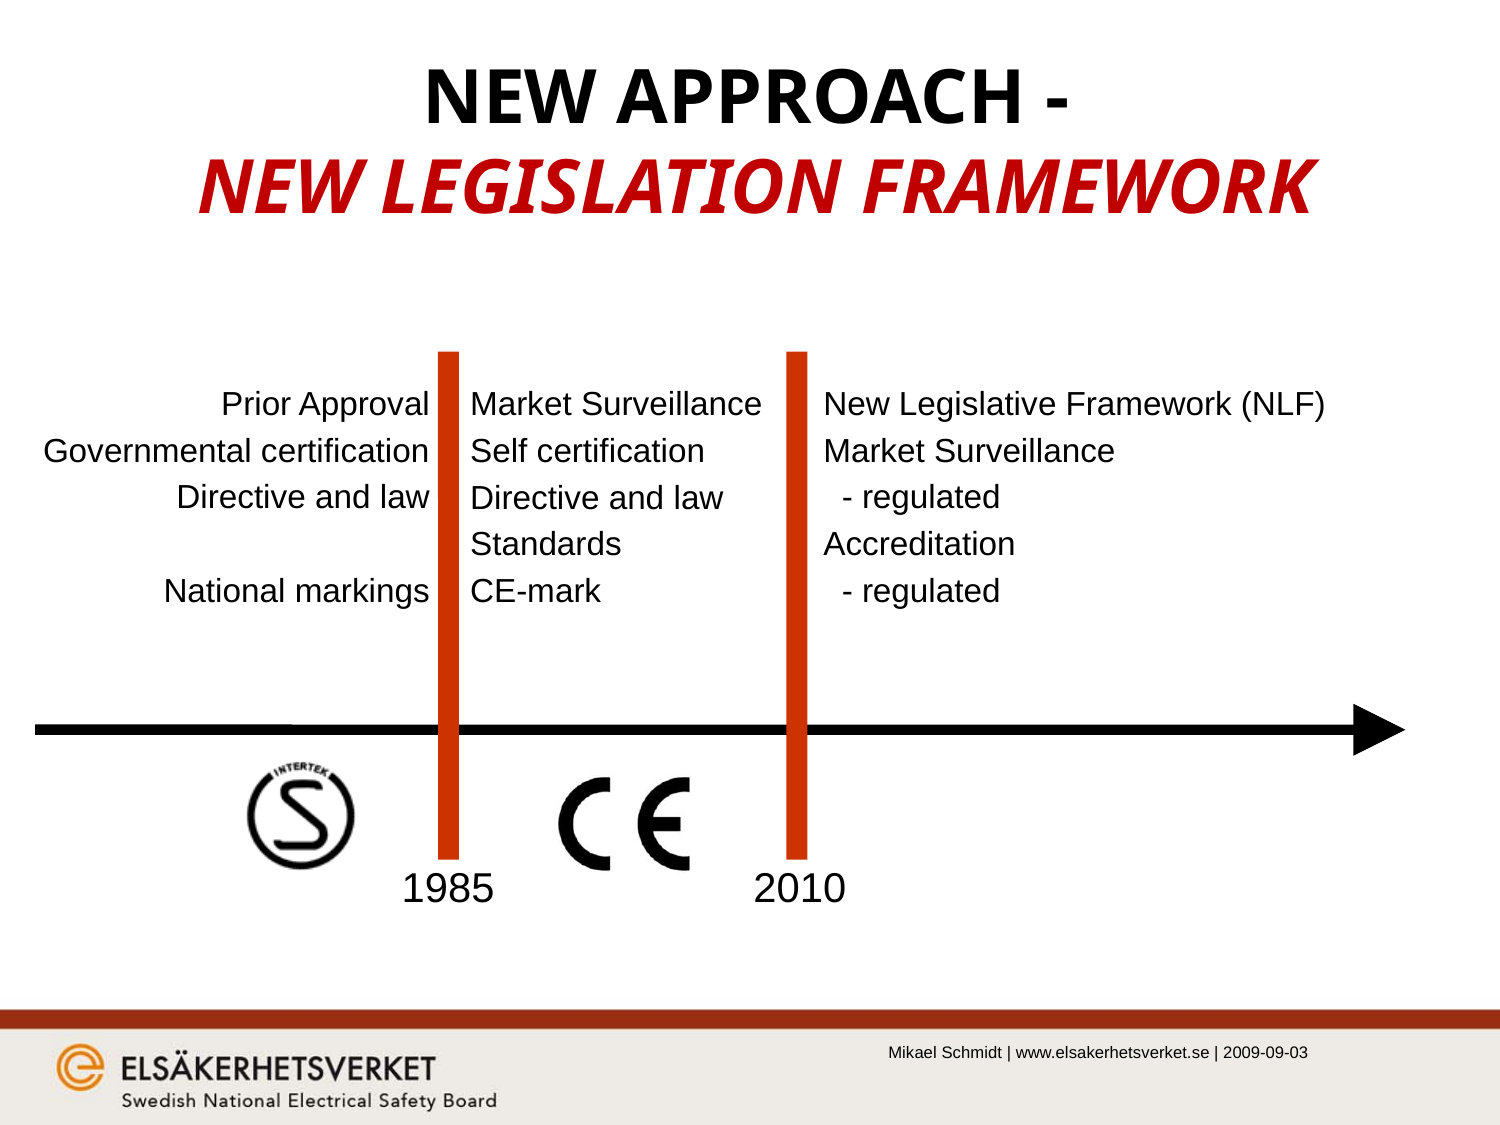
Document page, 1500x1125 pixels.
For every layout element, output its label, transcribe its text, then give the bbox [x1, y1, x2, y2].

title NEW APPROACH - NEW LEGISLATION FRAMEWORK [34, 44, 1477, 233]
footer Mikael Schmidt | www.elsakerhetsverket.se | 2009-09-03 [738, 1034, 1460, 1103]
text_box Market Surveillance Self certification Directive and law Standards CE-mark [455, 375, 784, 686]
text_box Prior Approval Governmental certification Directive and law National markings [11, 375, 446, 686]
text_box 1985 [386, 853, 510, 919]
text_box New Legislative Framework (NLF) Market Surveillance - regulated Accreditation - regulated [808, 375, 1360, 686]
text_box [797, 719, 1406, 741]
picture [0, 0, 1500, 1125]
text_box 2010 [738, 853, 862, 919]
